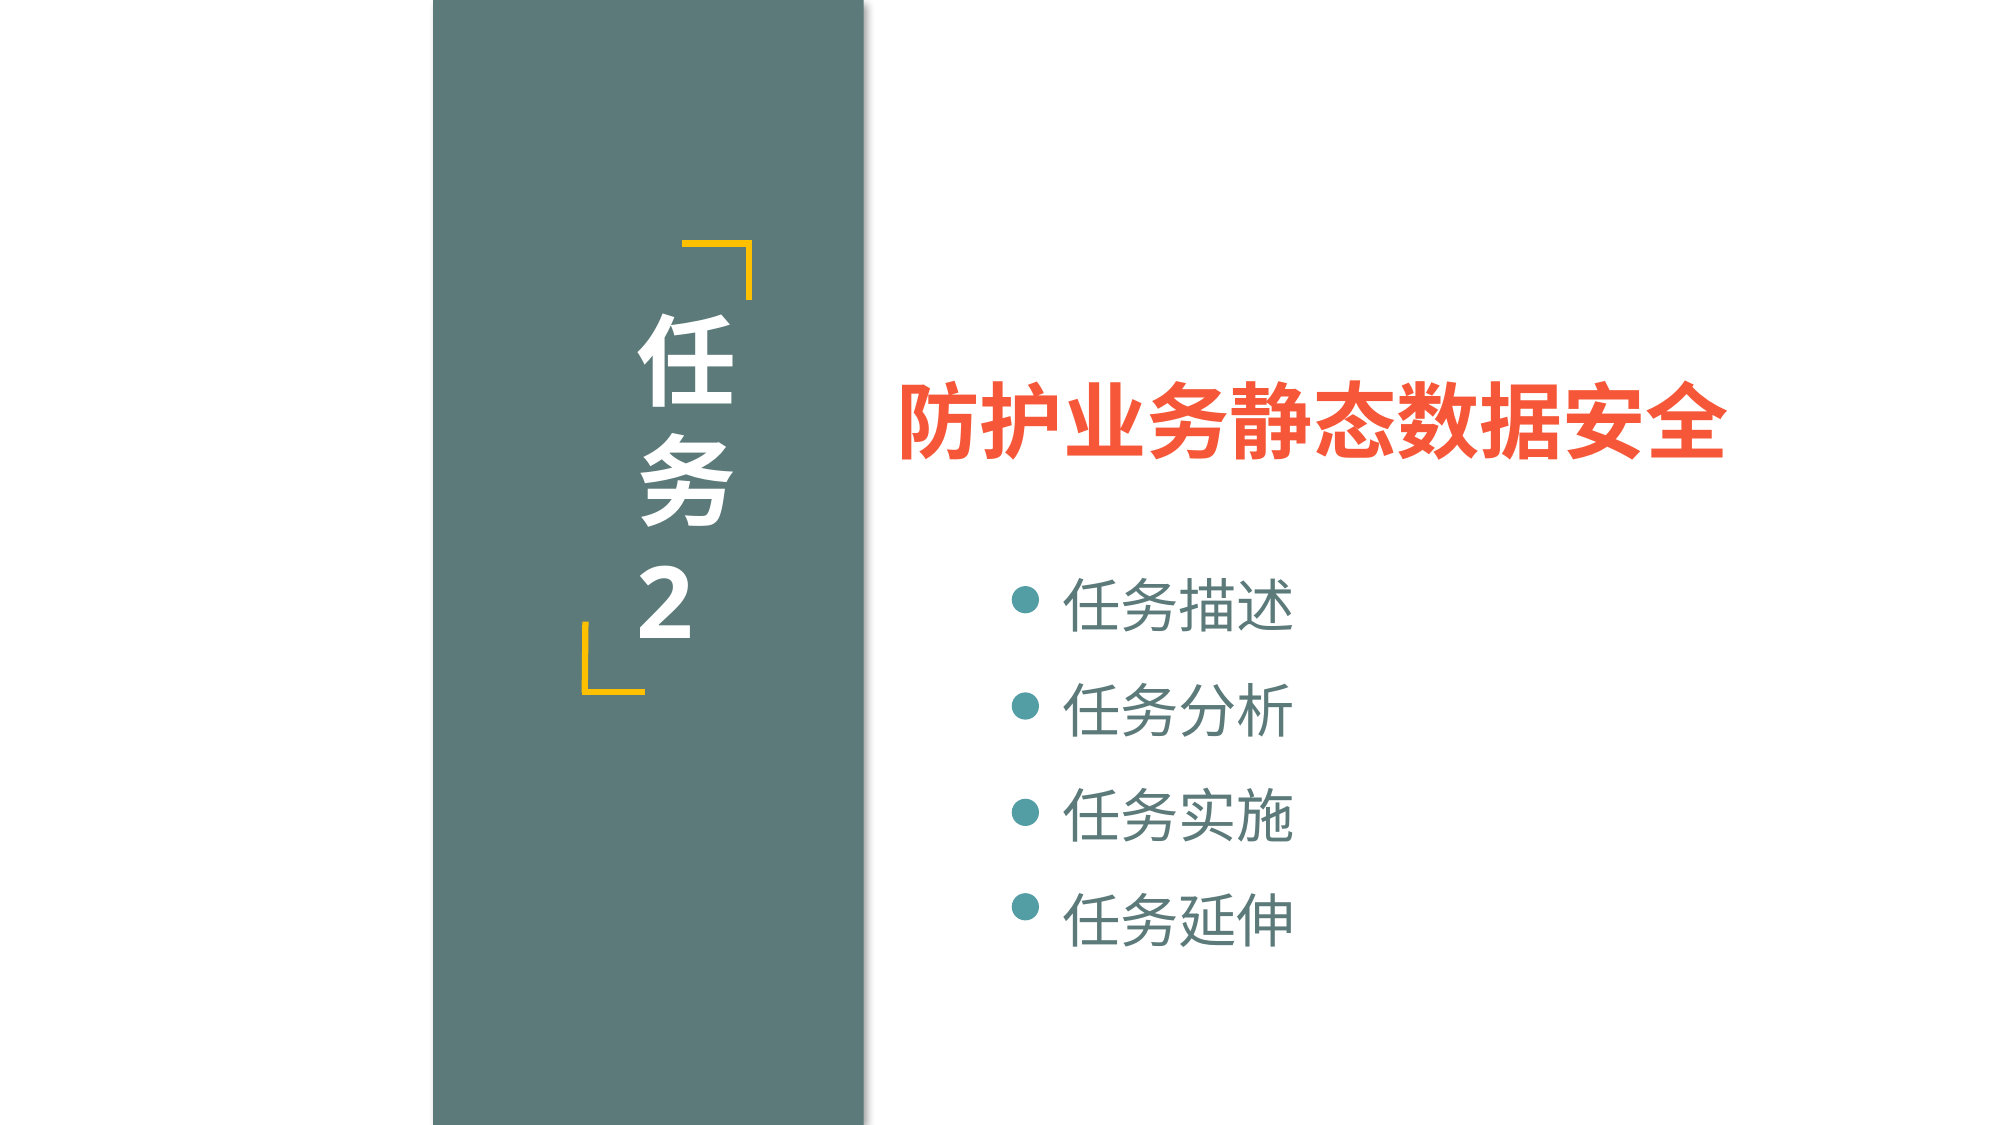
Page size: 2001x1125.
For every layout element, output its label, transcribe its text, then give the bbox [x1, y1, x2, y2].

text_box [432, 0, 865, 1125]
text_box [581, 240, 752, 693]
text_box 防护业务静态数据安全 [882, 361, 1900, 477]
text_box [1011, 527, 1778, 967]
